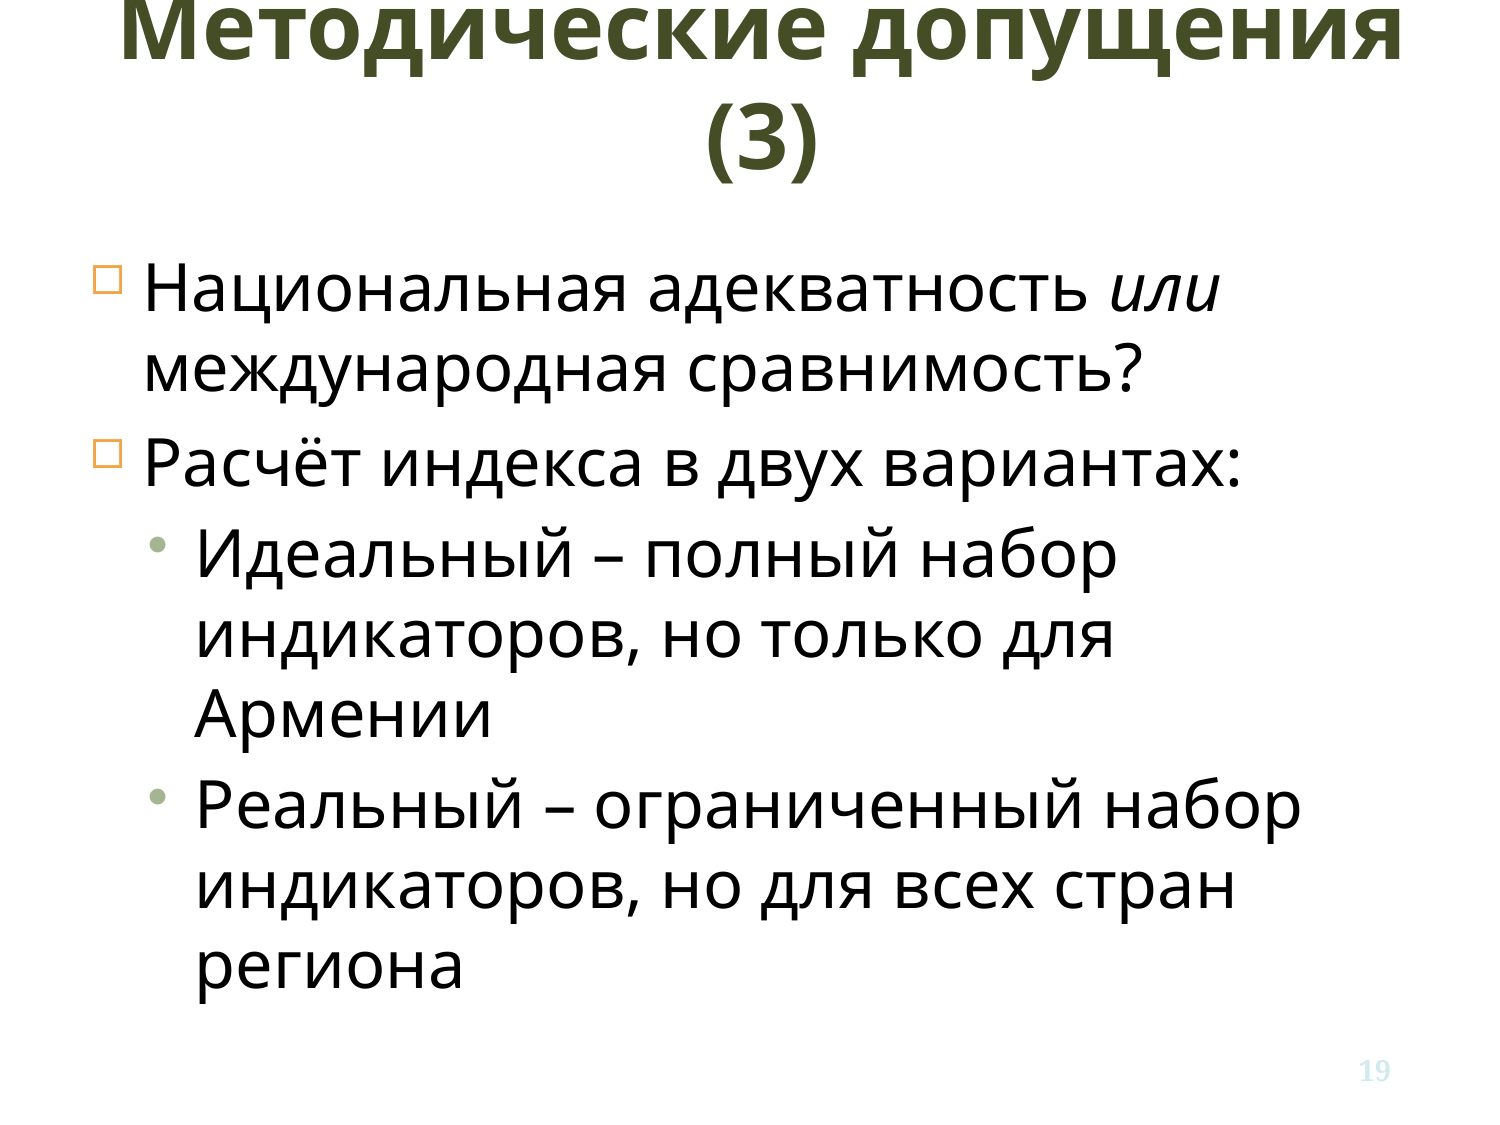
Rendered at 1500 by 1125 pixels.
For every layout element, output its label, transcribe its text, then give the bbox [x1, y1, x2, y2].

title Методические допущения (3) [87, 62, 1438, 188]
slide_number 19 [1325, 1042, 1425, 1103]
list Национальная адекватность или международная сравнимость? Расчёт индекса в двух вариантах: Идеальный – полный набор индикаторов, но только для Армении Реальный – ограниченный набор индикаторов, но для всех стран региона [75, 237, 1425, 1000]
